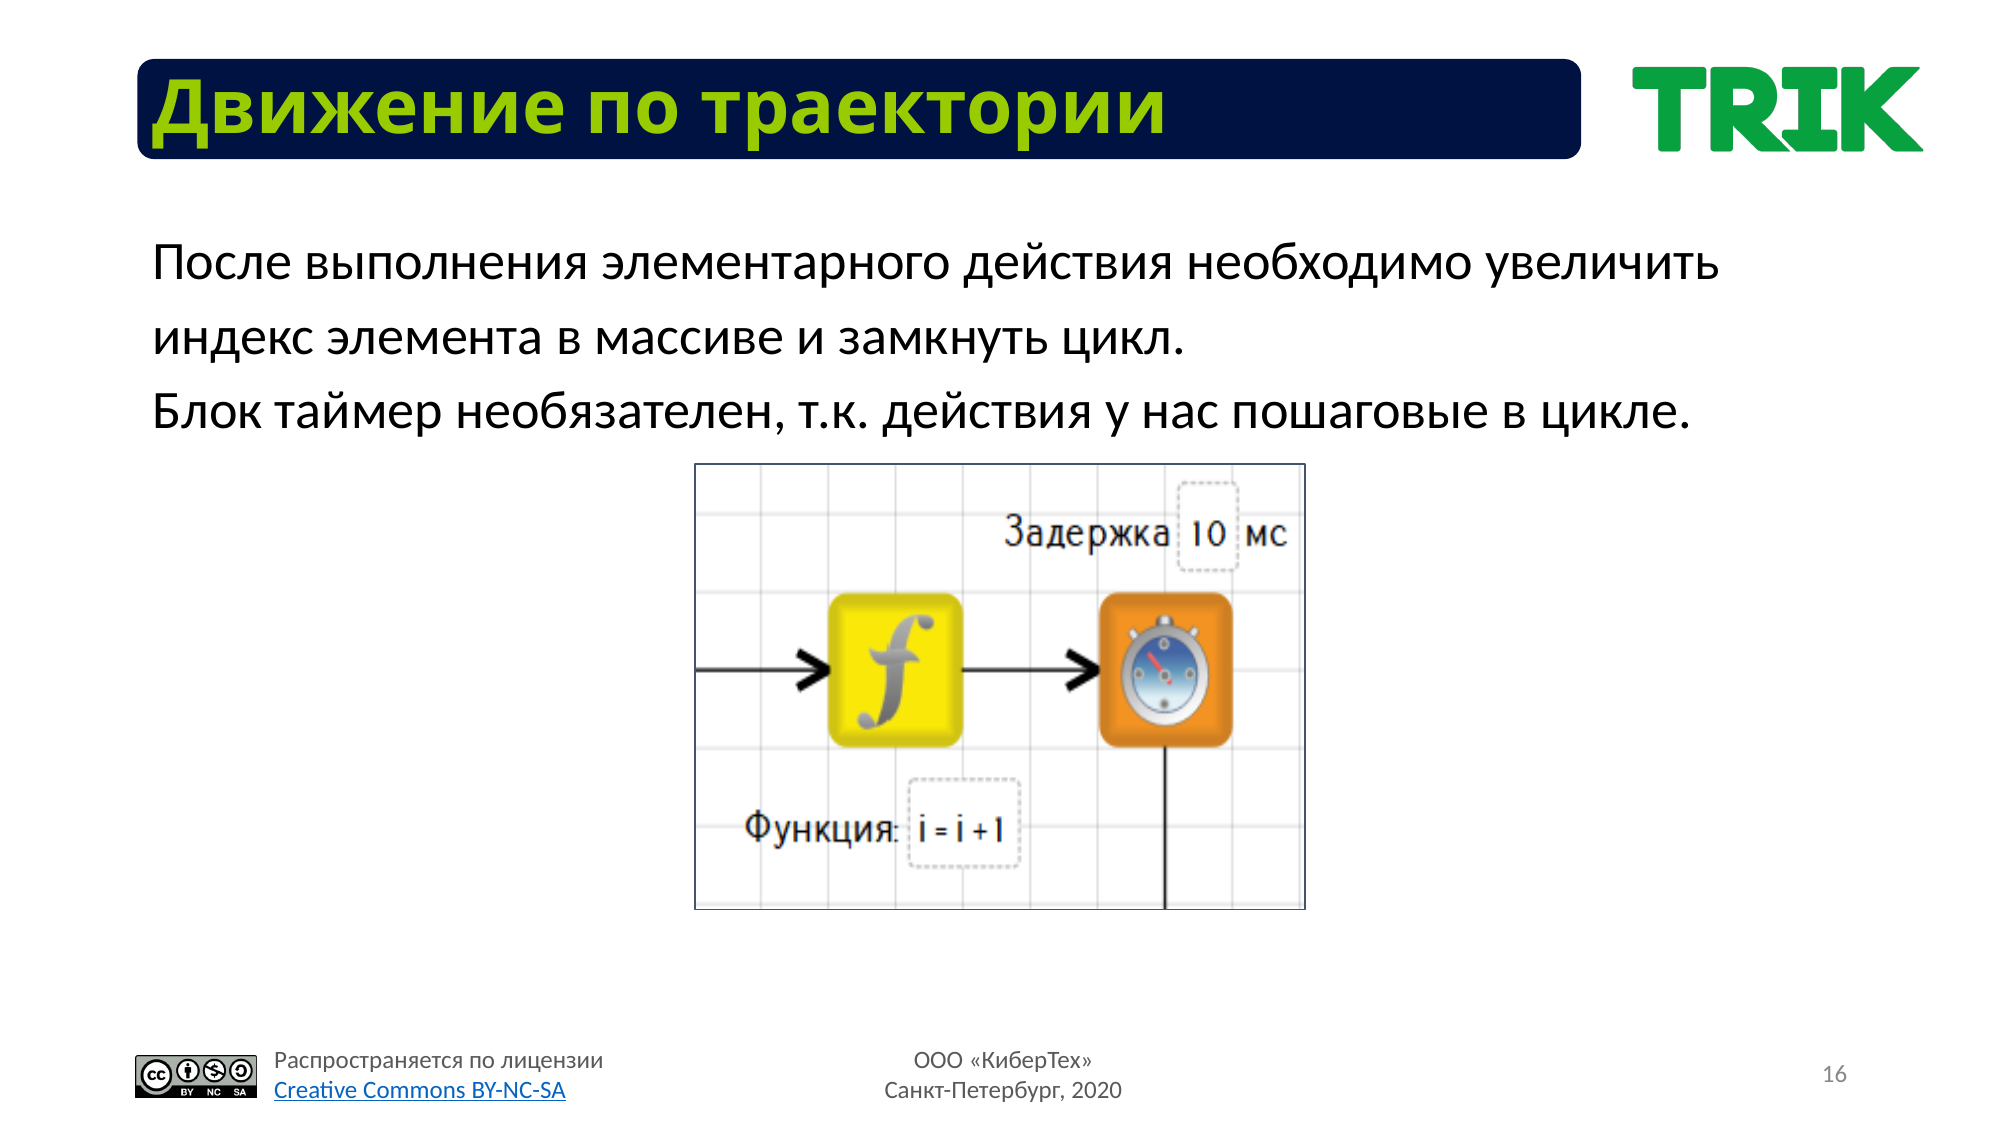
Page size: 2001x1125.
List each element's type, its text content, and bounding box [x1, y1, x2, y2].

picture [1631, 64, 1924, 154]
picture [695, 464, 1305, 910]
text_box После выполнения элементарного действия необходимо увеличить индекс элемента в массиве и замкнуть цикл. Блок таймер необязателен, т.к. действия у нас пошаговые в цикле. [137, 208, 1863, 465]
text_box 16 [1412, 1042, 1863, 1103]
text_box Движение по траектории [137, 61, 1582, 162]
picture [135, 1055, 257, 1098]
